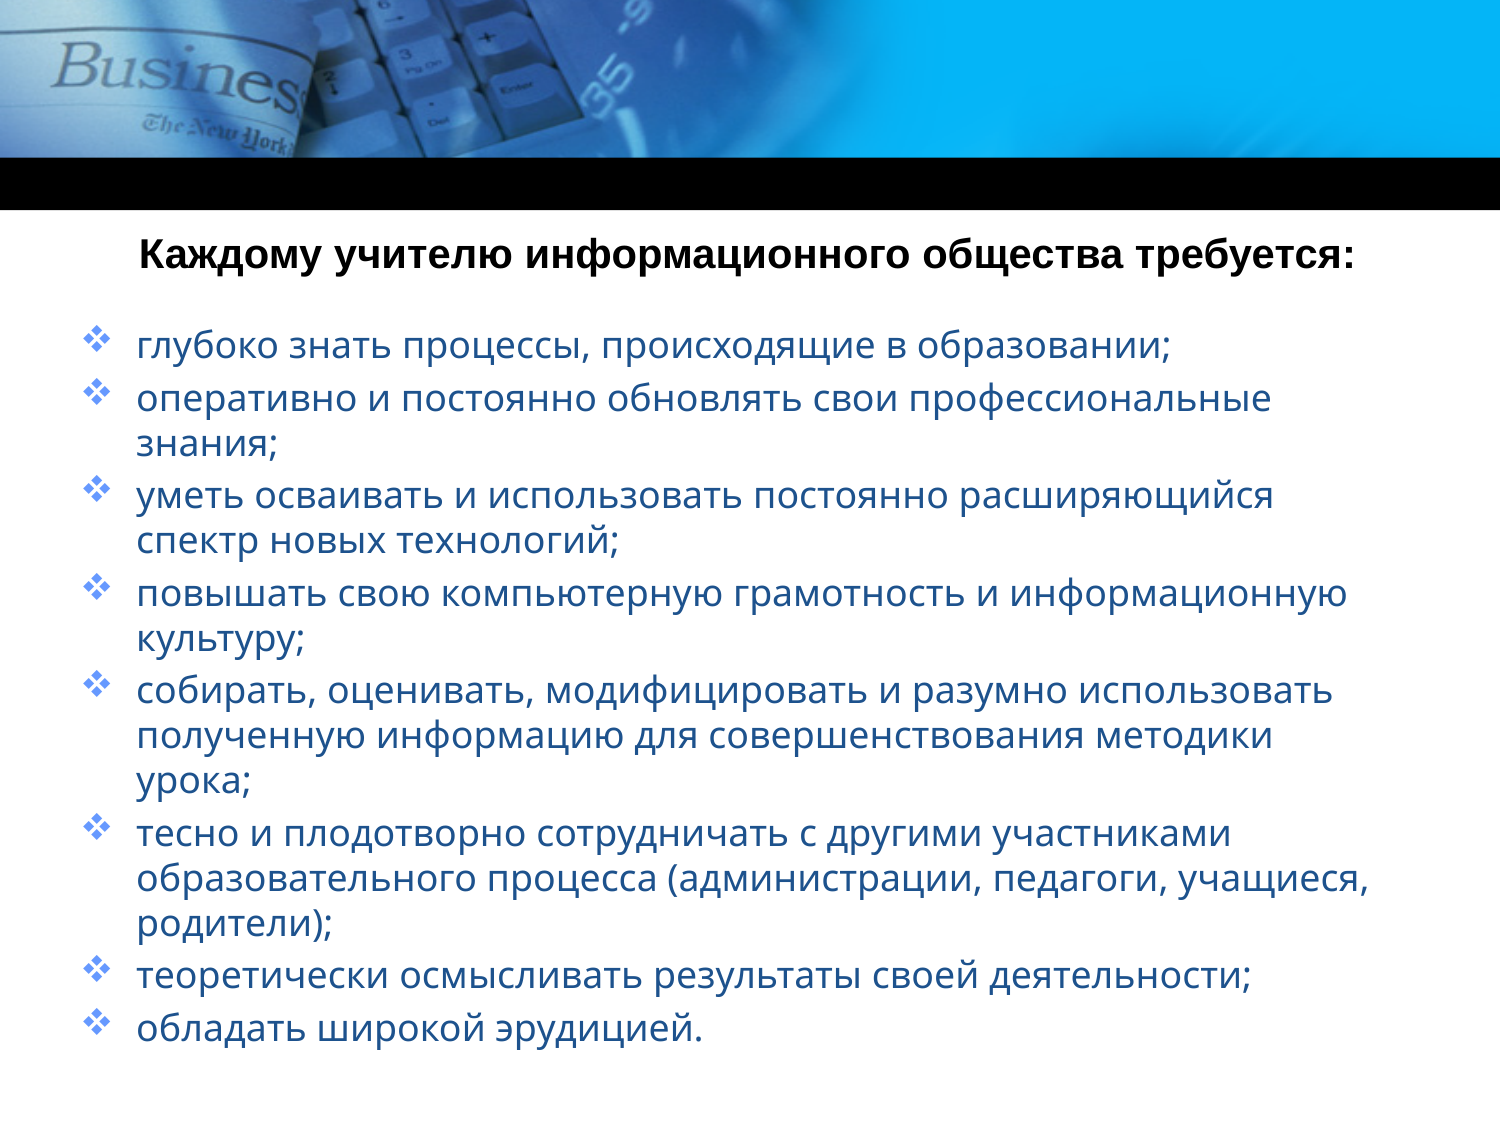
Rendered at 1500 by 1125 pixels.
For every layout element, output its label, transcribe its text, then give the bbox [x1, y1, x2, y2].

text_box Каждому учителю информационного общества требуется: [123, 219, 1388, 285]
list глубоко знать процессы, происходящие в образовании; оперативно и постоянно обновлять свои профессиональные знания; уметь осваивать и использовать постоянно расширяющийся спектр новых технологий; повышать свою компьютерную грамотность и информационную культуру; собирать, оценивать, модифицировать и разумно использовать полученную информацию для совершенствования методики урока; тесно и плодотворно сотрудничать с другими участниками образовательного процесса (администрации, педагоги, учащиеся, родители); теоретически осмысливать результаты своей деятельности; обладать широкой эрудицией. [64, 314, 1415, 1125]
picture [0, 0, 843, 157]
